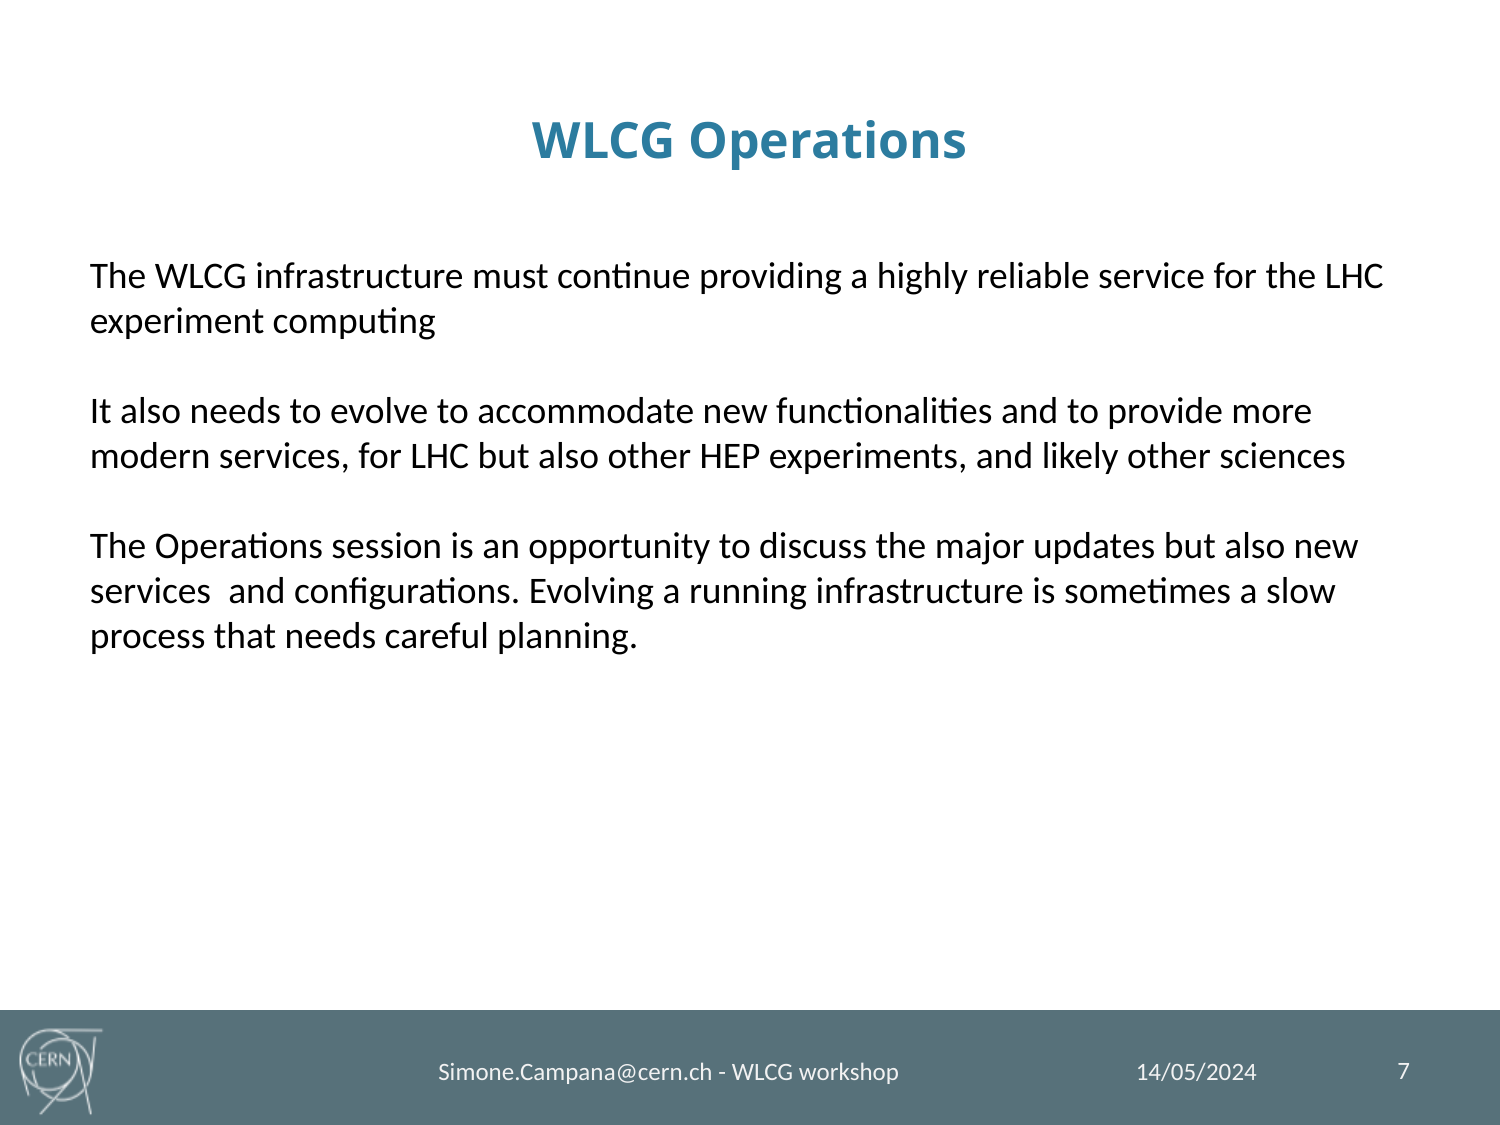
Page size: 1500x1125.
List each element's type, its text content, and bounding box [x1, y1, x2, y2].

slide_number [1036, 1040, 1273, 1101]
slide_number 7 [1299, 1039, 1425, 1100]
title WLCG Operations [75, 45, 1425, 233]
footer Simone.Campana@cern.ch - WLCG workshop [322, 1040, 1017, 1101]
text_box The WLCG infrastructure must continue providing a highly reliable service for the LHC experiment computing It also needs to evolve to accommodate new functionalities and to provide more modern services, for LHC but also other HEP experiments, and likely other sciences The Operations session is an opportunity to discuss the major updates but also new services and configurations. Evolving a running infrastructure is sometimes a slow process that needs careful planning. [74, 244, 1426, 664]
